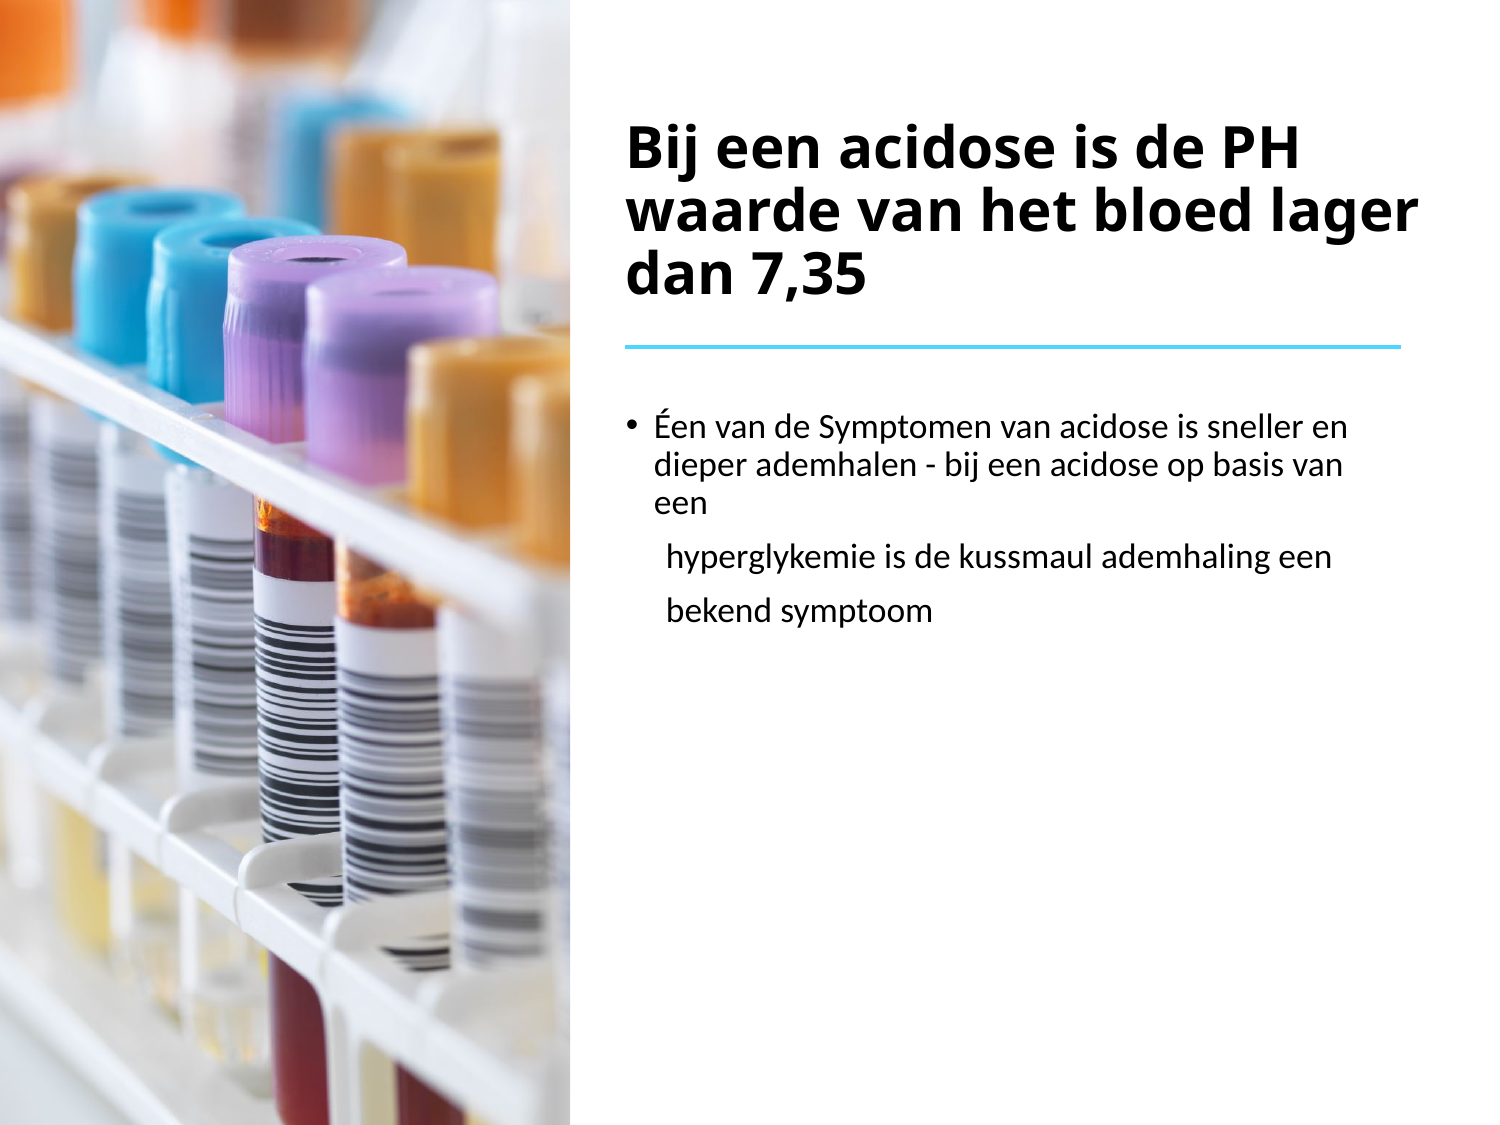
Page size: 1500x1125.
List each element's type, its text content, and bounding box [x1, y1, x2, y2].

picture [0, 0, 571, 1125]
title Bij een acidose is de PH waarde van het bloed lager dan 7,35 [610, 103, 1500, 315]
list Éen van de Symptomen van acidose is sneller en dieper ademhalen - bij een acidose op basis van een hyperglykemie is de kussmaul ademhaling een bekend symptoom [610, 399, 1422, 1021]
